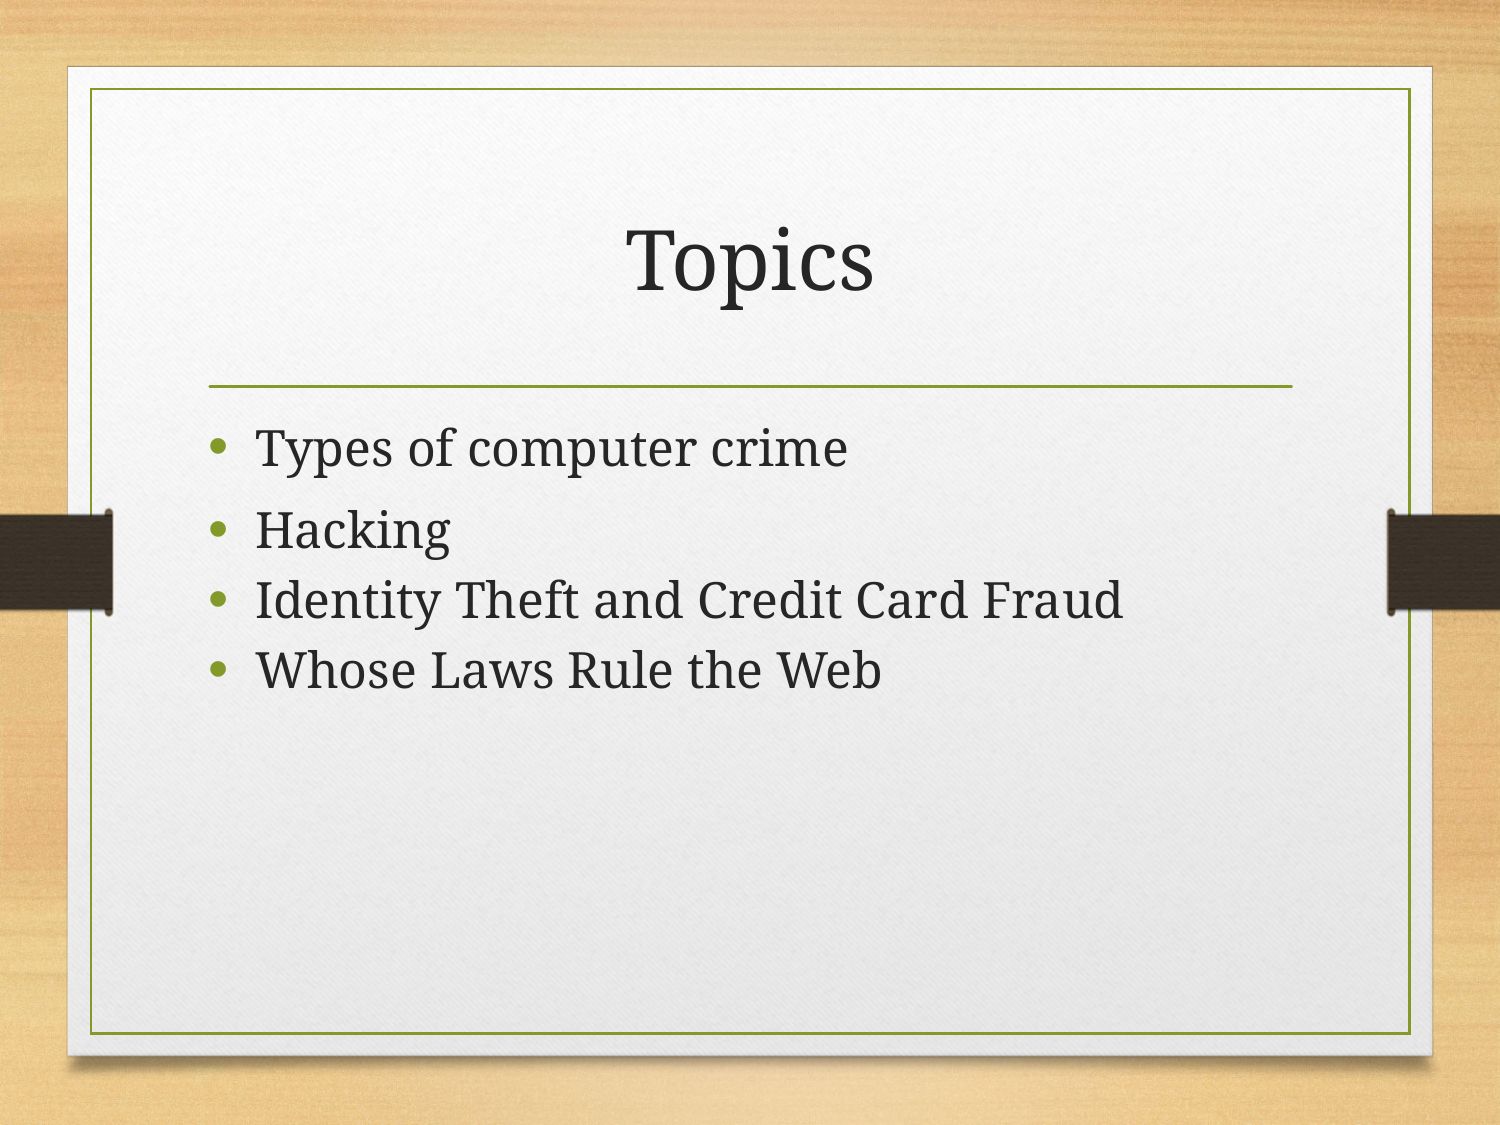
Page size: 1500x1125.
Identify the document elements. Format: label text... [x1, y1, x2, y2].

picture [0, 0, 1500, 1125]
list Types of computer crime Hacking Identity Theft and Credit Card Fraud Whose Laws Rule the Web [193, 408, 1309, 974]
title Topics [193, 150, 1309, 365]
